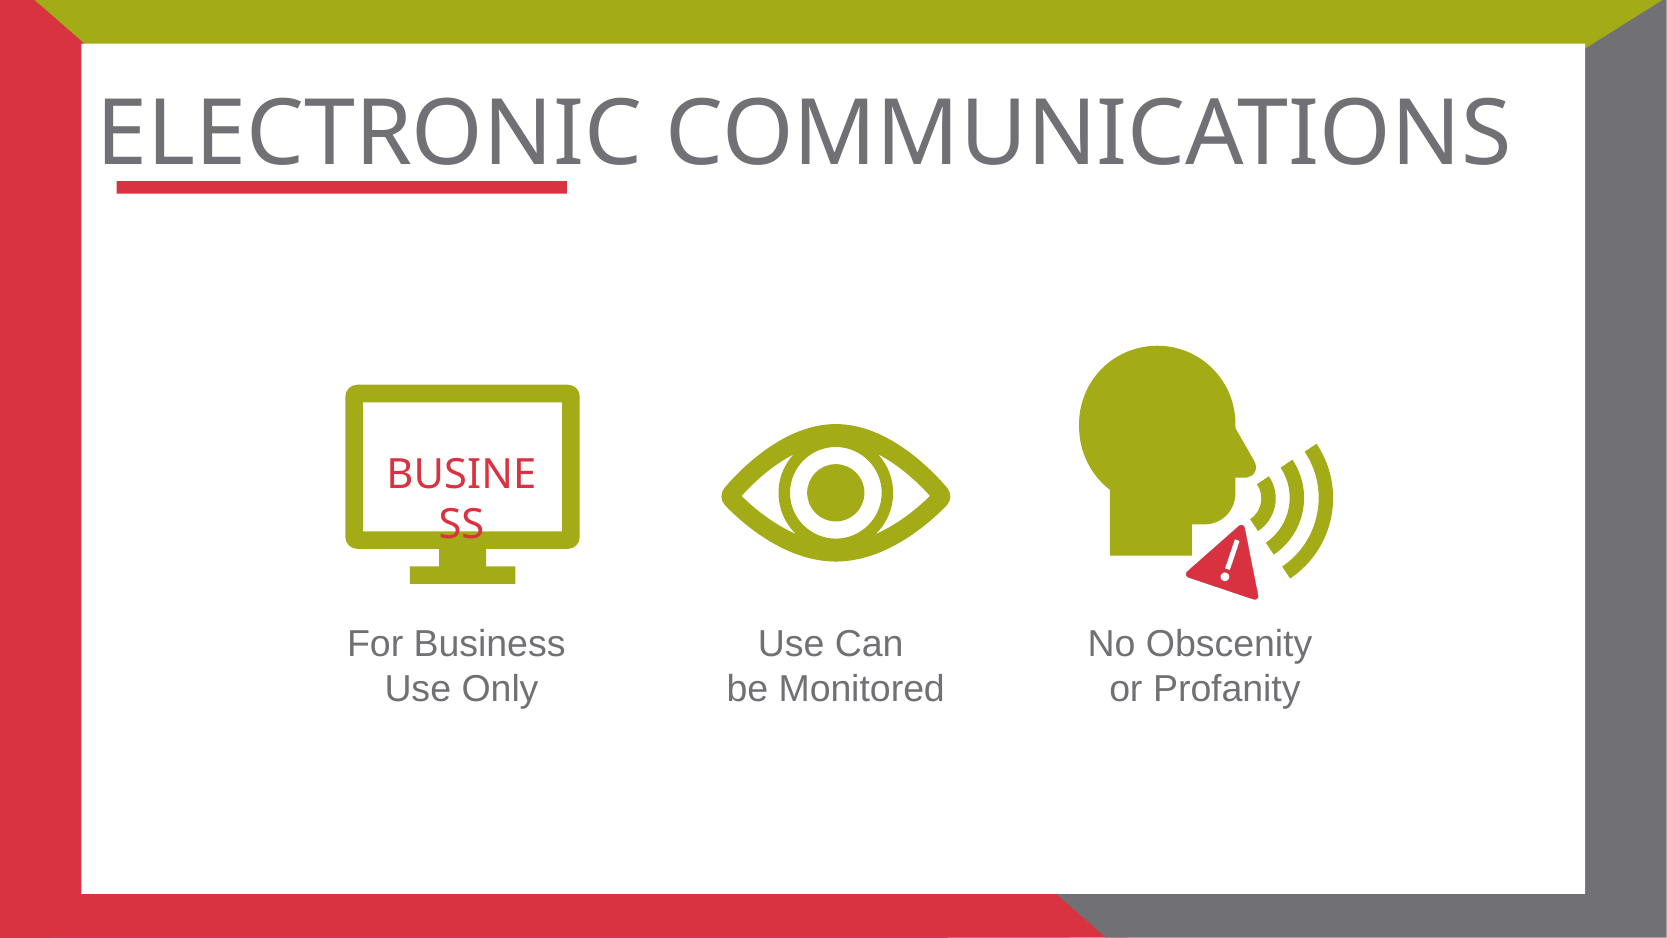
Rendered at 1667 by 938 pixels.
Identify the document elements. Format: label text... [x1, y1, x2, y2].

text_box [254, 380, 624, 719]
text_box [629, 355, 993, 719]
title ELECTRONIC COMMUNICATIONS [81, 50, 1568, 207]
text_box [998, 343, 1412, 719]
picture [1188, 514, 1274, 600]
